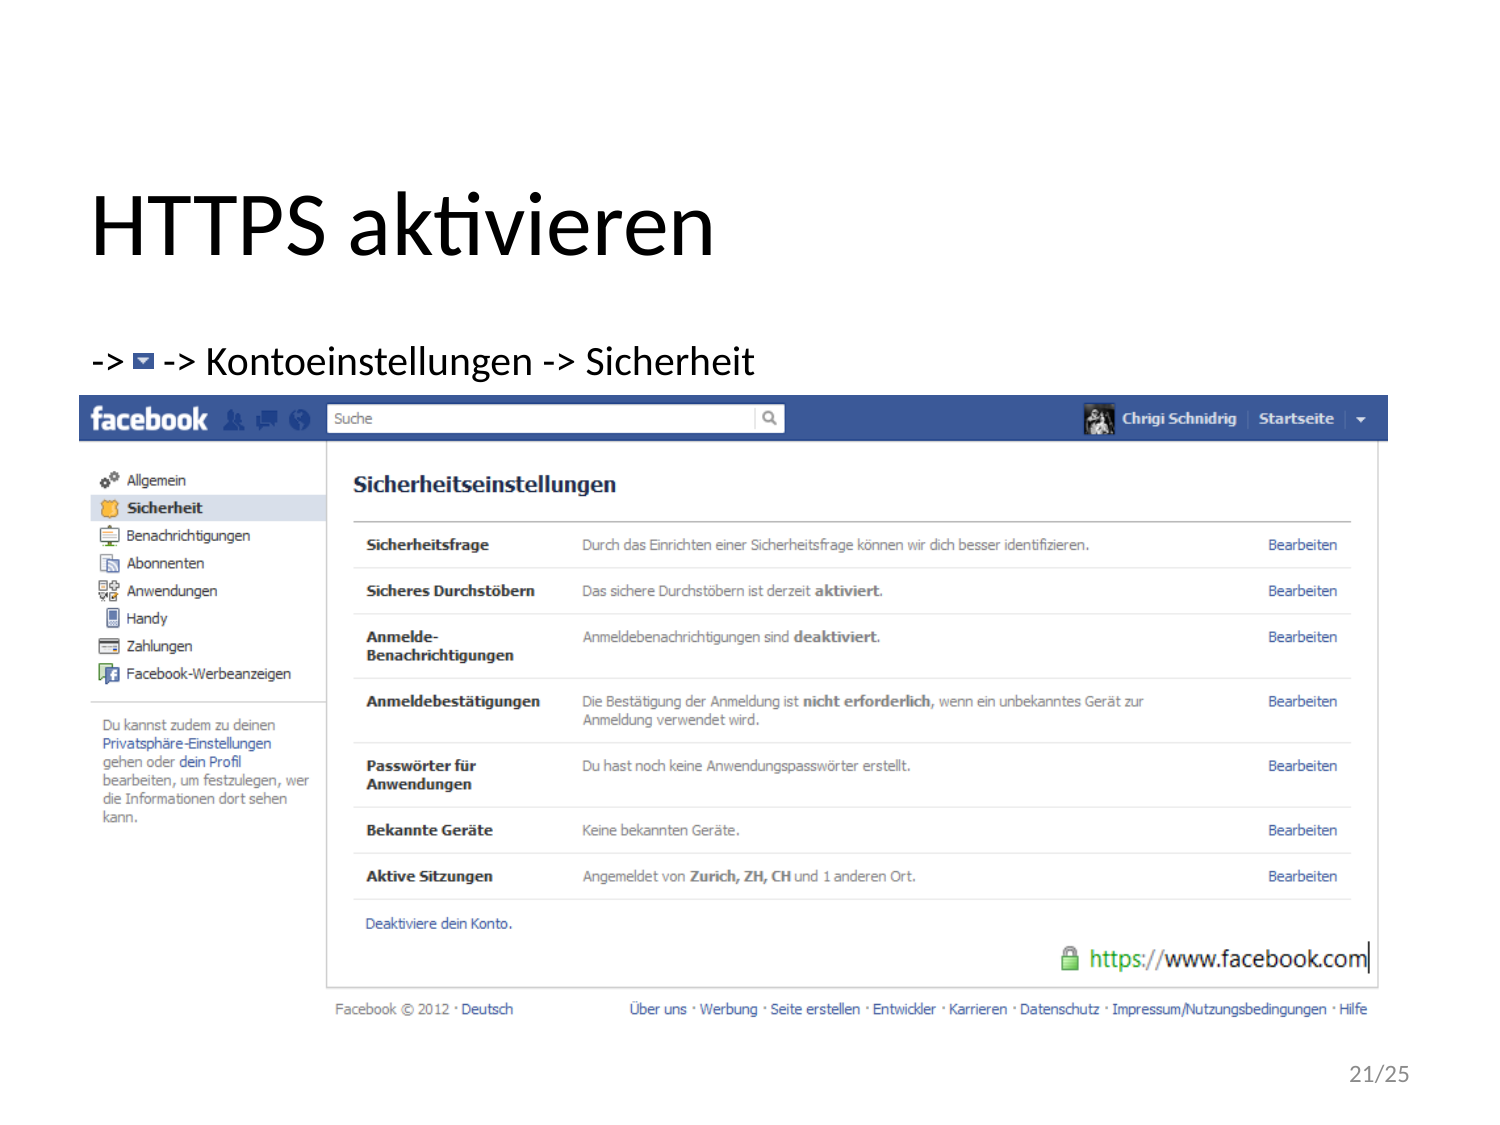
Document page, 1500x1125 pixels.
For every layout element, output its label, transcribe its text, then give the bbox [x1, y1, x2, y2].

picture [132, 353, 154, 370]
text_box -> -> Kontoeinstellungen -> Sicherheit [76, 326, 1427, 1005]
picture [79, 395, 1389, 1025]
title HTTPS aktivieren [75, 125, 1425, 313]
slide_number 21/25 [1074, 1042, 1425, 1103]
